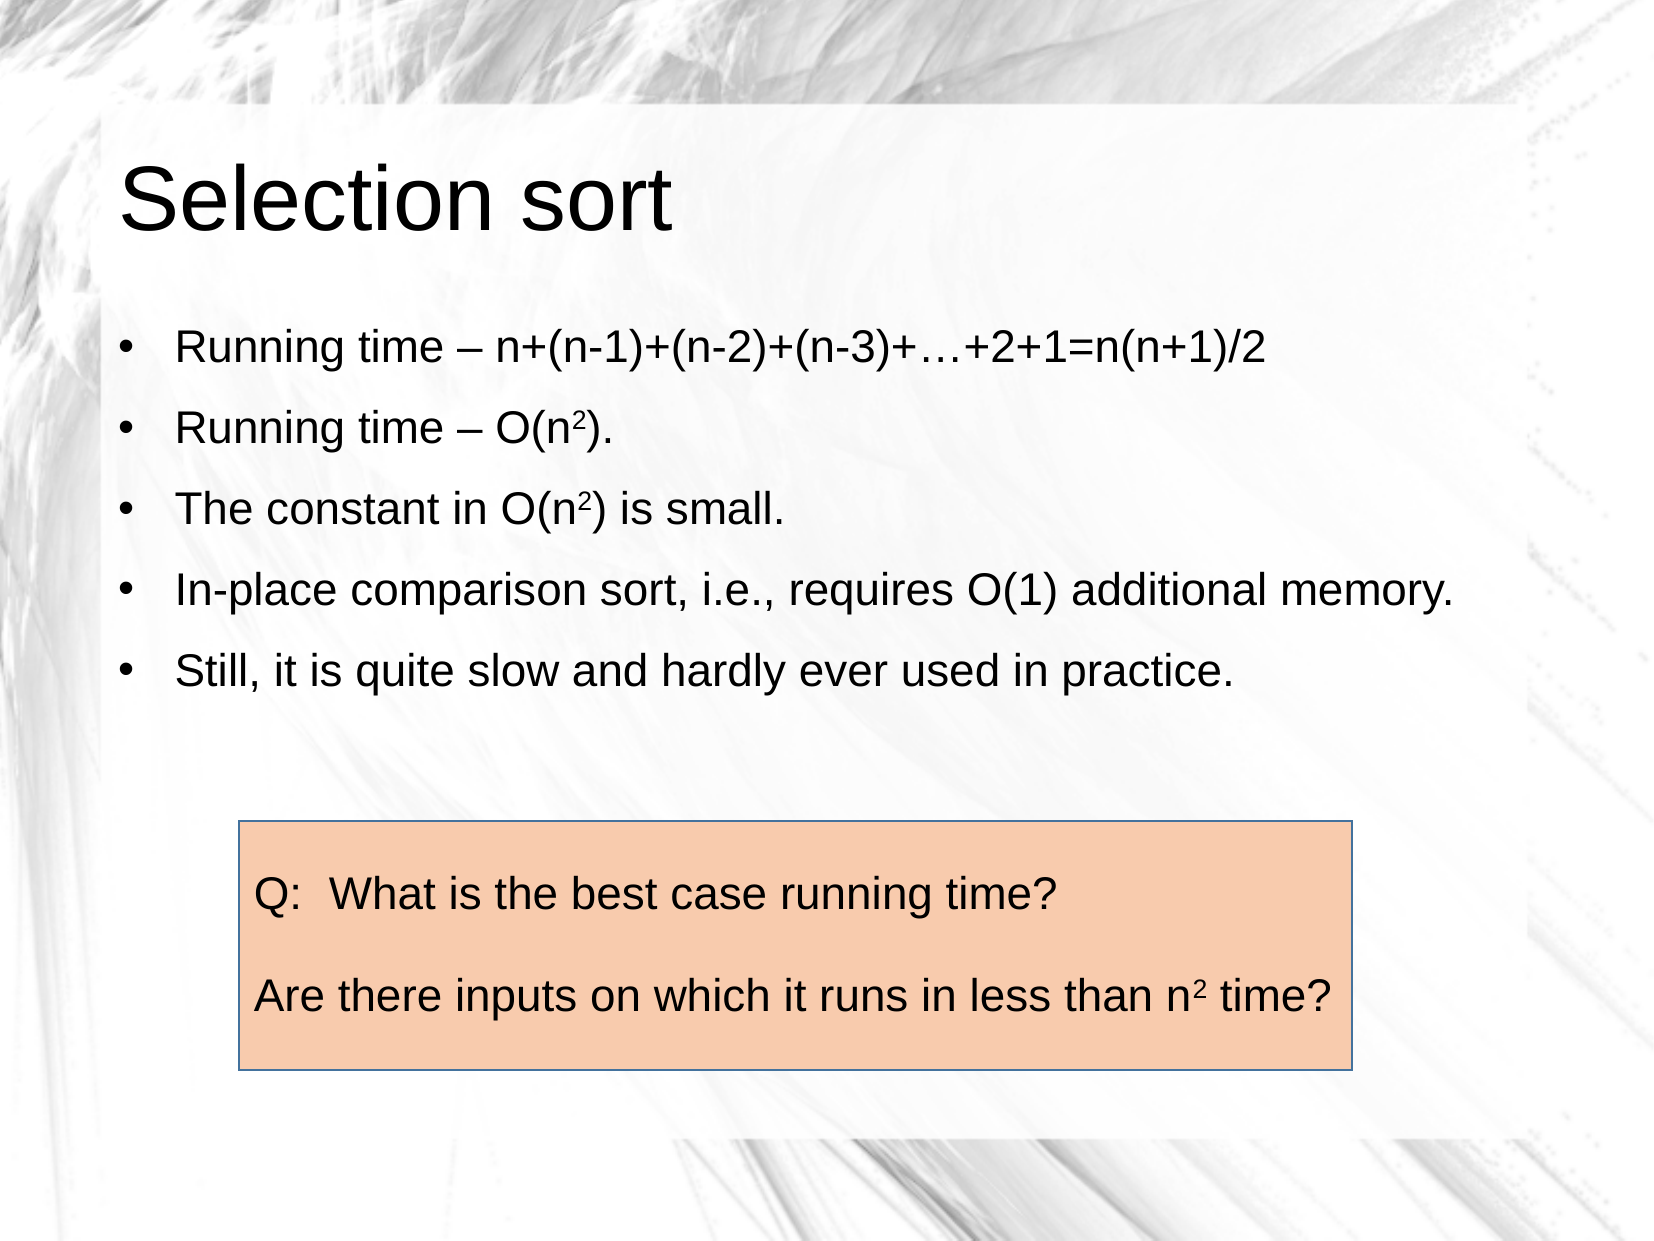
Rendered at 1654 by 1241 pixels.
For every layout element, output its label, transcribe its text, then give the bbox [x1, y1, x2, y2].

picture [0, 0, 1654, 1241]
list Running time – n+(n-1)+(n-2)+(n-3)+…+2+1=n(n+1)/2 Running time – O(n2). The constant in O(n2) is small. In-place comparison sort, i.e., requires O(1) additional memory. Still, it is quite slow and hardly ever used in practice. [118, 319, 1571, 1109]
title Selection sort [118, 112, 1506, 281]
text_box Q: What is the best case running time? Are there inputs on which it runs in less than n2 time? [239, 821, 1352, 1070]
